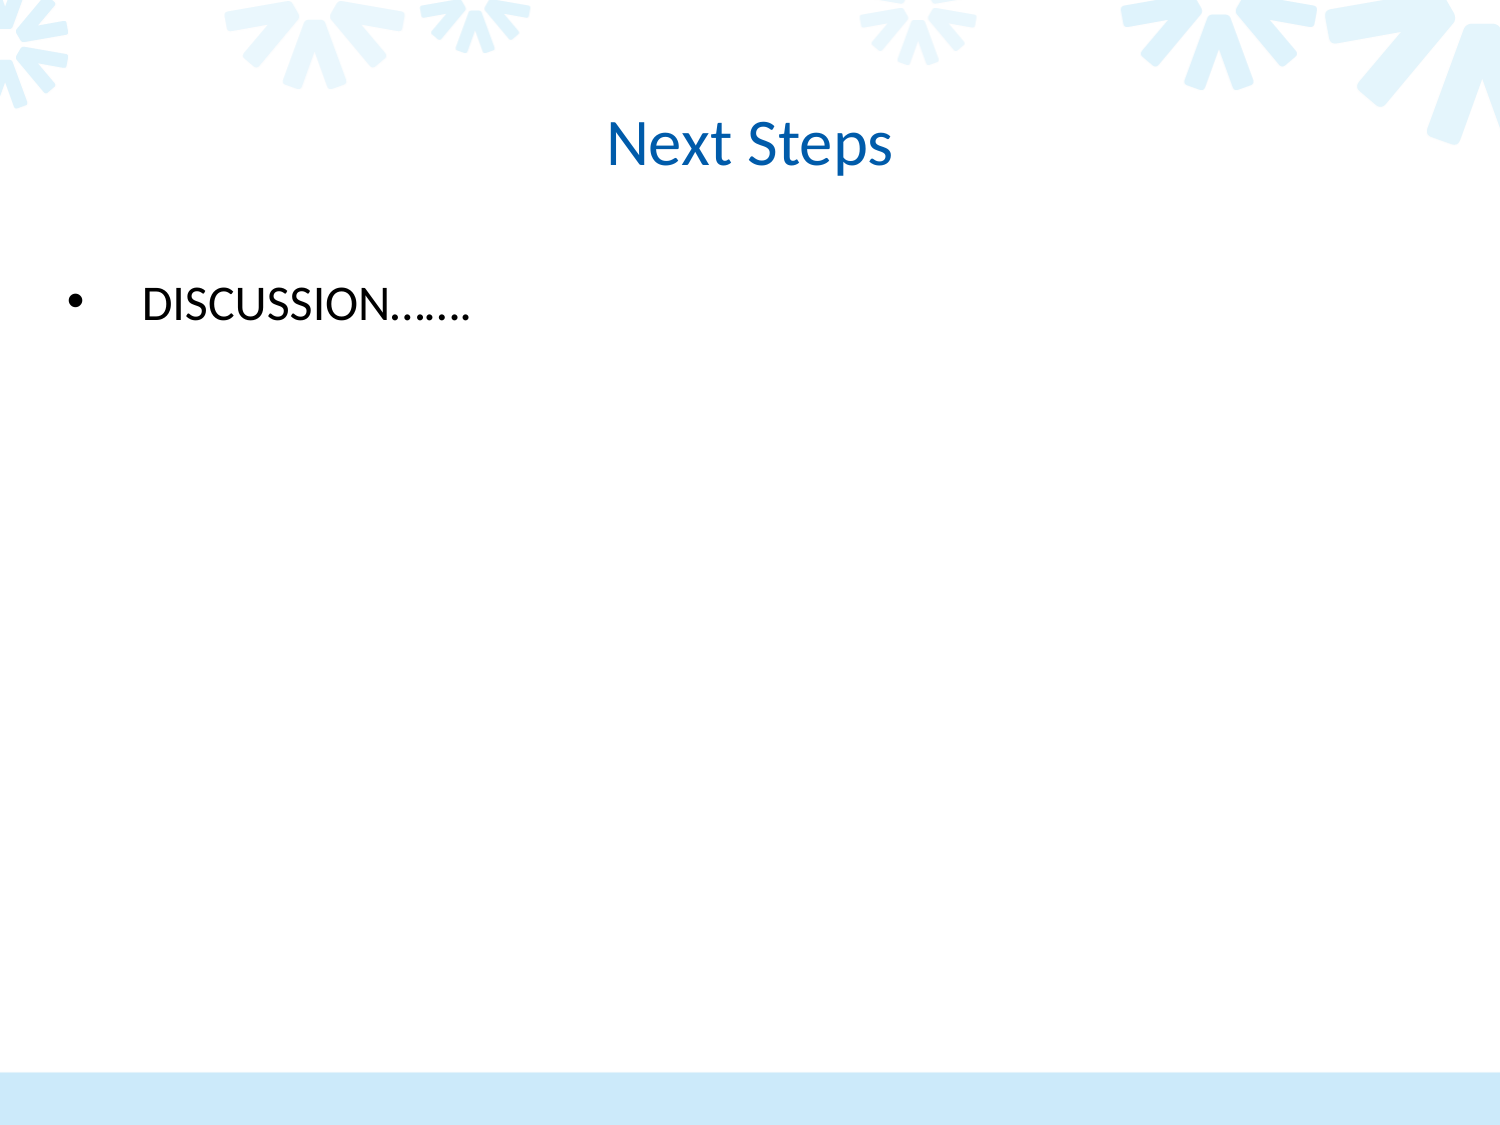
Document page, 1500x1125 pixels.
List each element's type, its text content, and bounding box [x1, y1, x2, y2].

picture [0, 0, 1500, 1125]
list DISCUSSION……. [51, 262, 1500, 1060]
title Next Steps [75, 45, 1425, 233]
